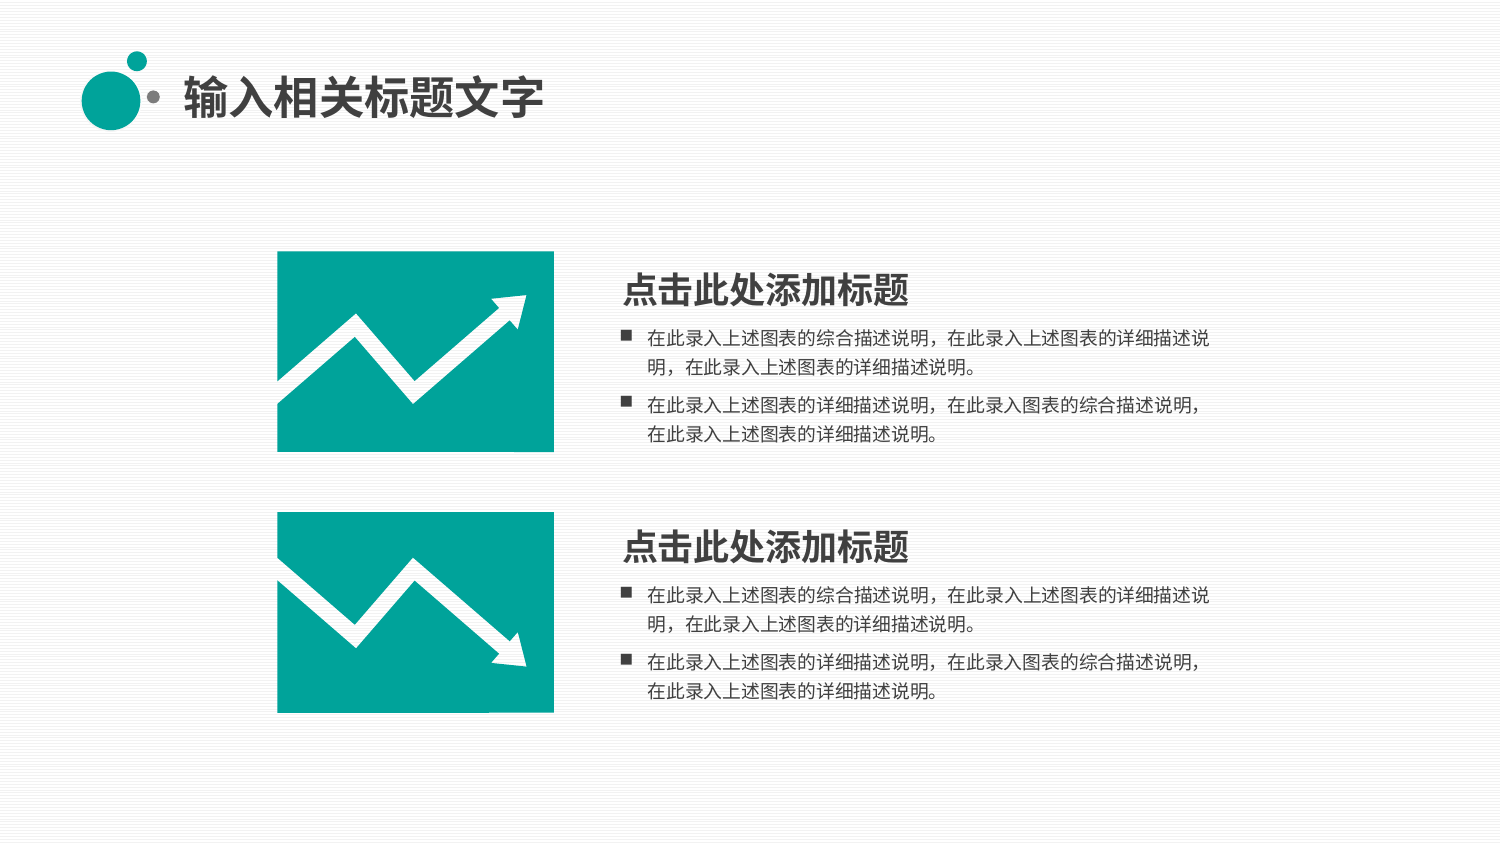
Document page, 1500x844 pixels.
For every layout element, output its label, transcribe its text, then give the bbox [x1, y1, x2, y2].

text_box [276, 250, 556, 454]
text_box 在此录入上述图表的综合描述说明，在此录入上述图表的详细描述说明，在此录入上述图表的详细描述说明。 在此录入上述图表的详细描述说明，在此录入图表的综合描述说明，在此录入上述图表的详细描述说明。 [608, 314, 1223, 451]
text_box 输入相关标题文字 [172, 63, 728, 129]
text_box 点击此处添加标题 [611, 262, 921, 314]
text_box 点击此处添加标题 [611, 519, 921, 571]
text_box 在此录入上述图表的综合描述说明，在此录入上述图表的详细描述说明，在此录入上述图表的详细描述说明。 在此录入上述图表的详细描述说明，在此录入图表的综合描述说明，在此录入上述图表的详细描述说明。 [608, 571, 1223, 708]
text_box [276, 511, 556, 714]
